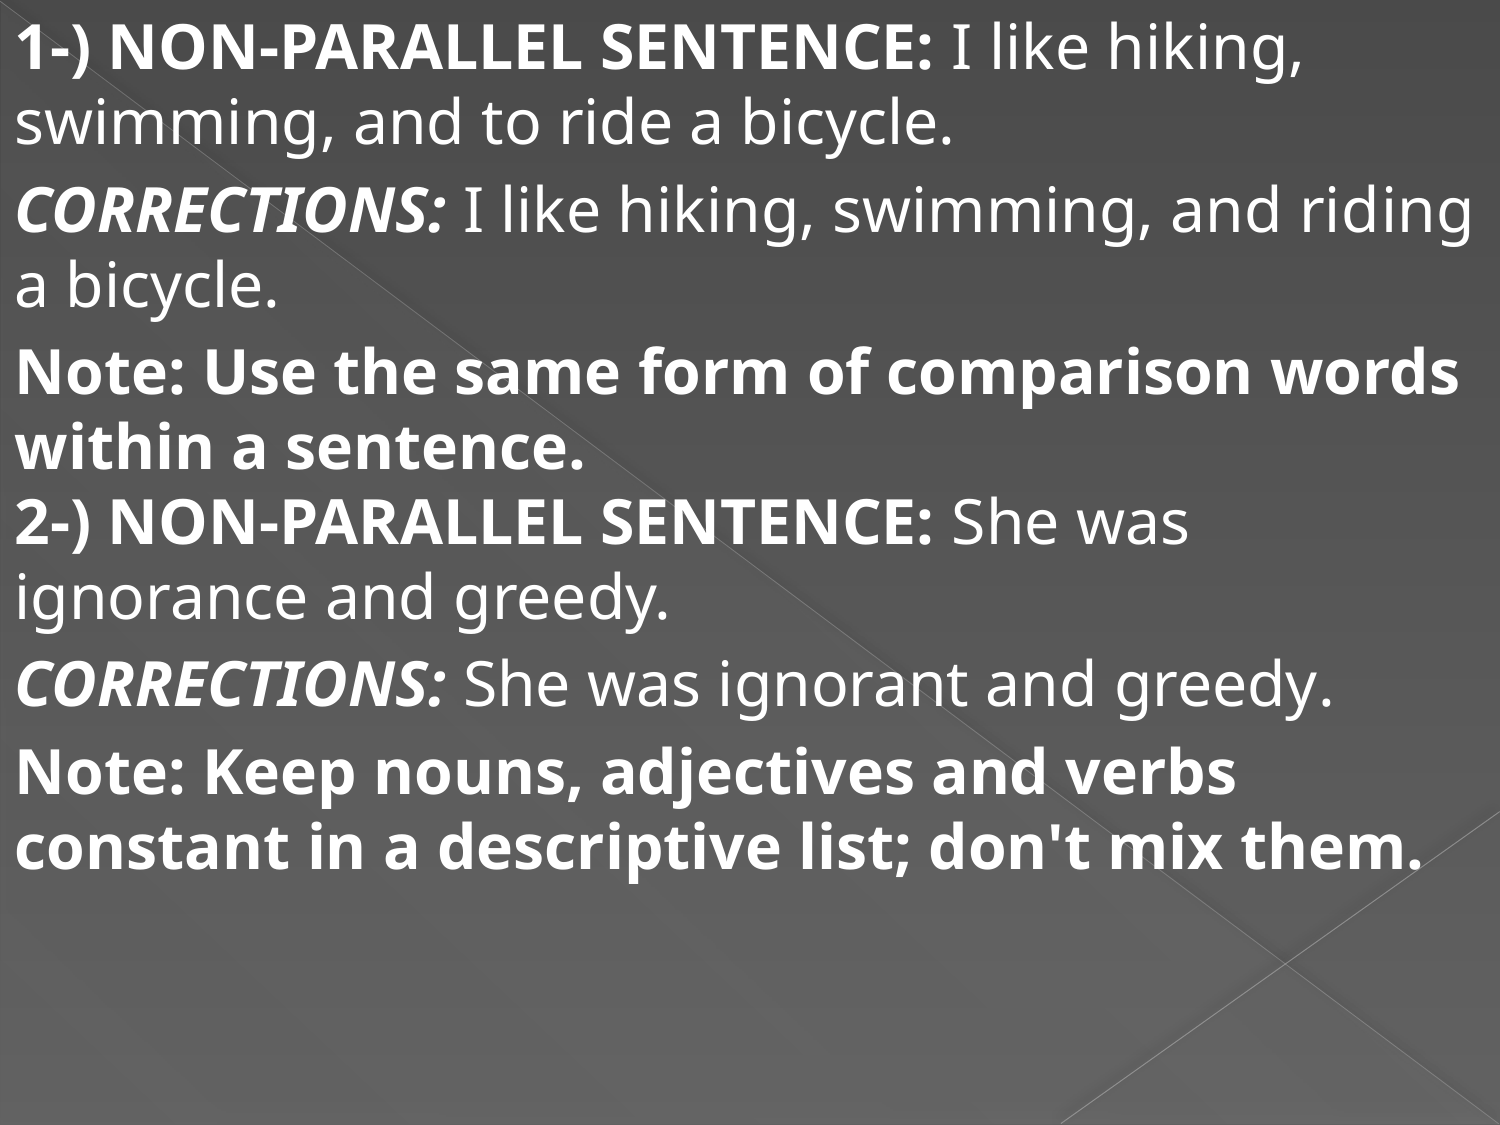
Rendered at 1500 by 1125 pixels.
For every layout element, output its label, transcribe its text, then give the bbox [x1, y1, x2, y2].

list 1-) NON-PARALLEL SENTENCE: I like hiking, swimming, and to ride a bicycle. CORRECTIONS: I like hiking, swimming, and riding a bicycle. Note: Use the same form of comparison words within a sentence. 2-) NON-PARALLEL SENTENCE: She was ignorance and greedy. CORRECTIONS: She was ignorant and greedy. Note: Keep nouns, adjectives and verbs constant in a descriptive list; don't mix them. [0, 0, 1500, 1125]
